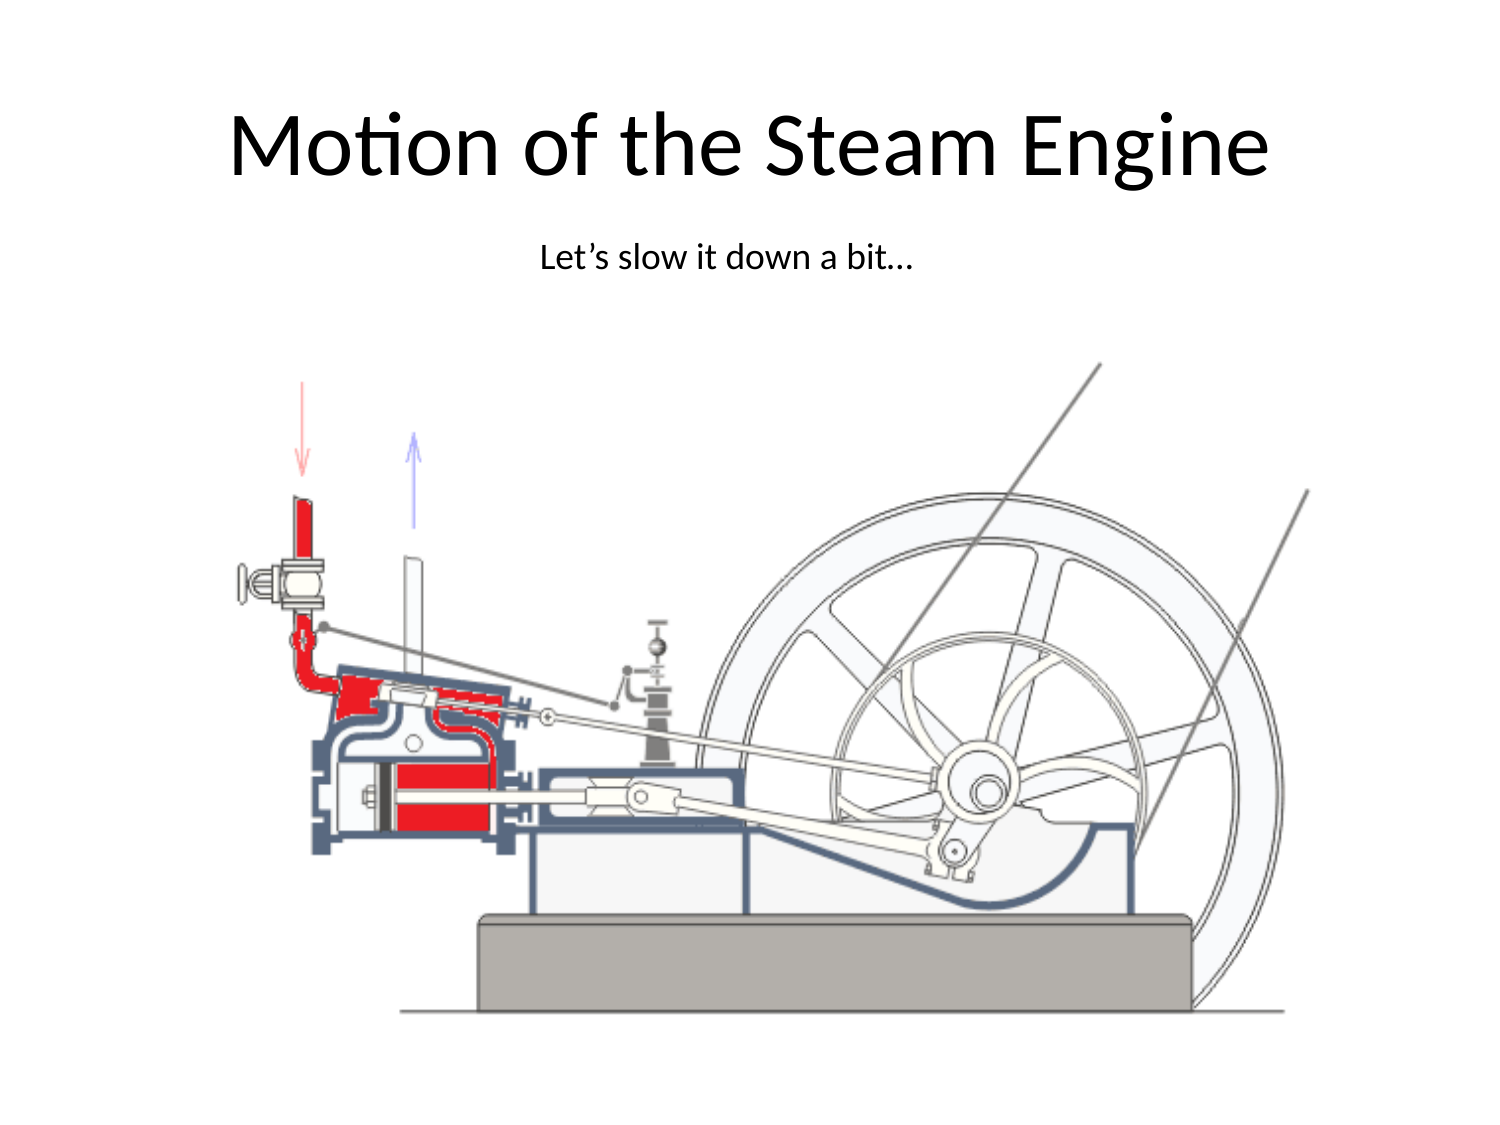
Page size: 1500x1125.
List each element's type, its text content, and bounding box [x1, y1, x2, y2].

picture [187, 324, 1463, 1099]
text_box Let’s slow it down a bit… [525, 224, 1088, 285]
title Motion of the Steam Engine [75, 45, 1425, 233]
